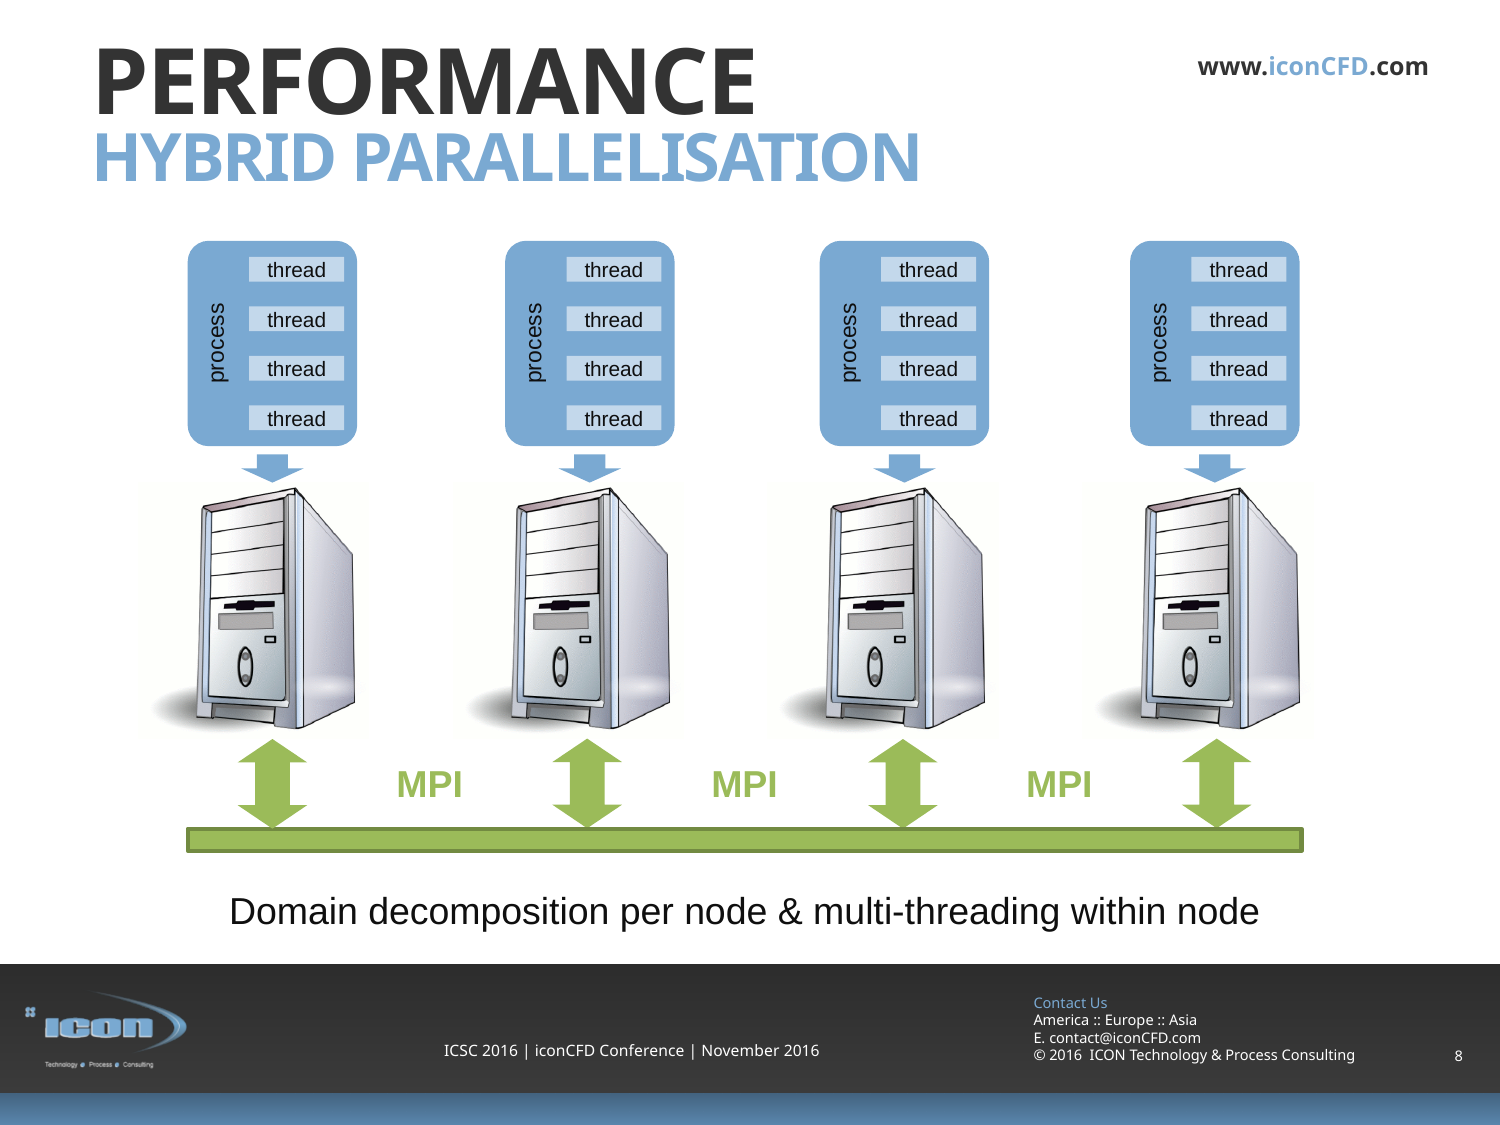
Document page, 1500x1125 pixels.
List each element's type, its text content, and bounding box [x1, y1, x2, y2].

text_box Domain decomposition per node & multi-threading within node [187, 880, 1302, 940]
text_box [138, 240, 1314, 852]
title performance [76, 30, 1046, 101]
list hybrid parallelisation [76, 101, 1412, 208]
footer ICSC 2016 | iconCFD Conference | November 2016 [371, 1039, 892, 1063]
picture [0, 952, 231, 1077]
